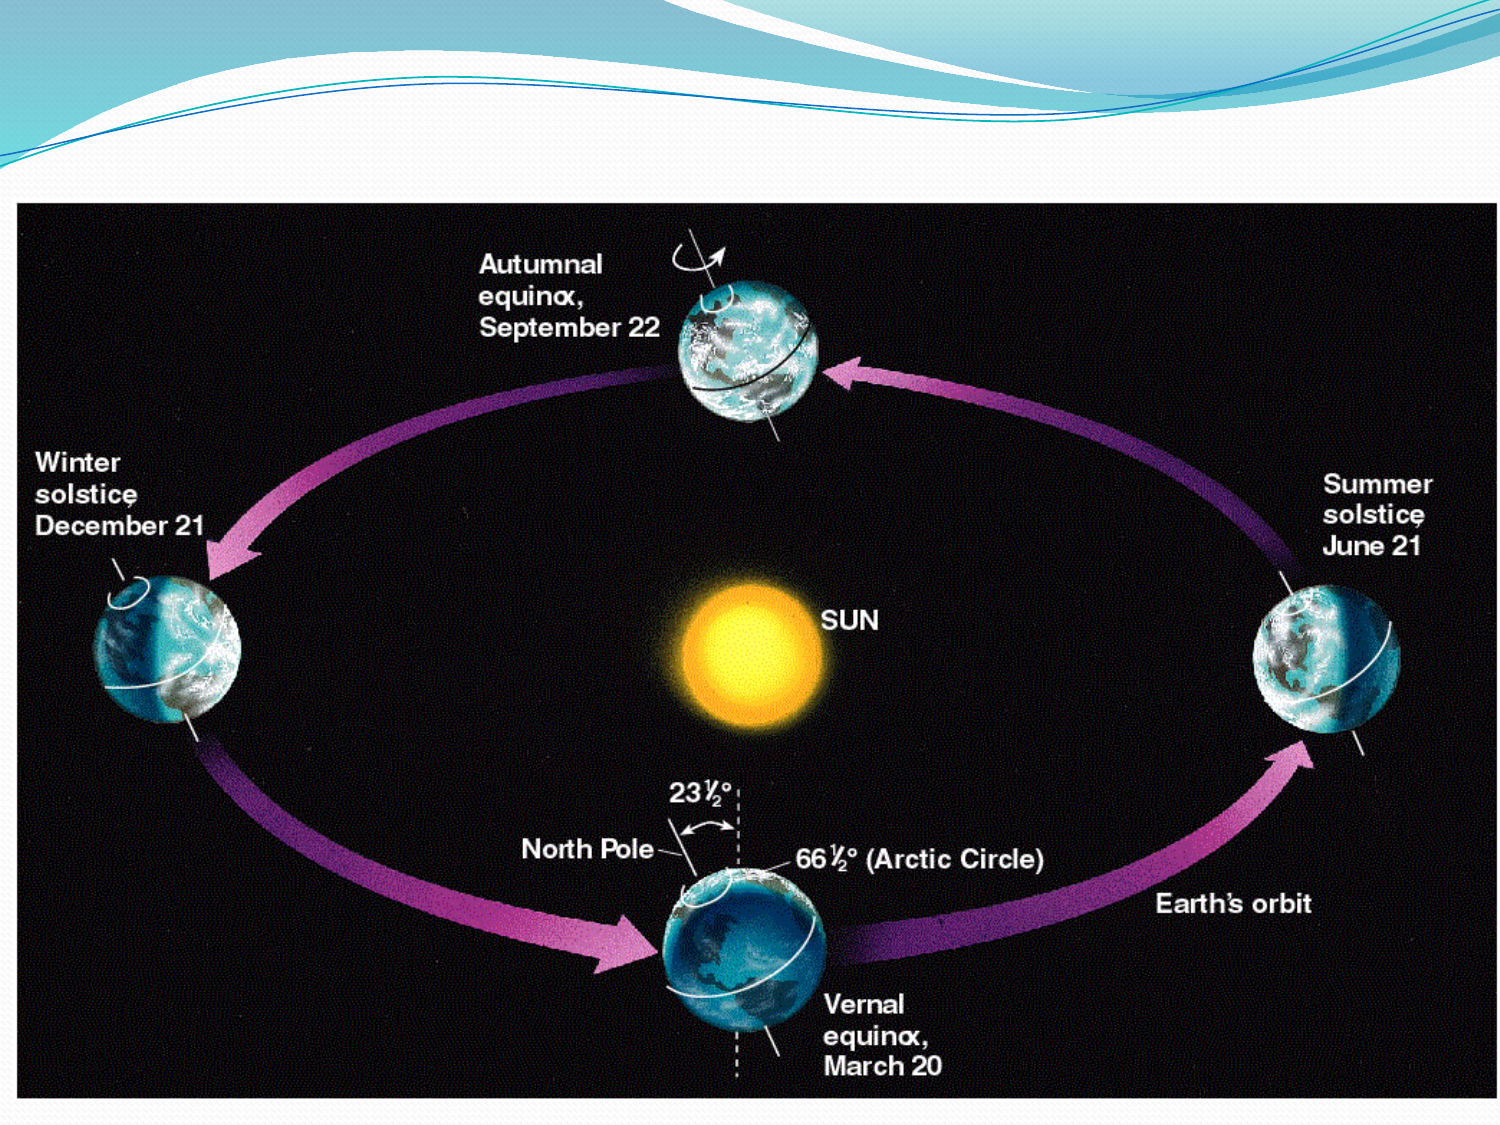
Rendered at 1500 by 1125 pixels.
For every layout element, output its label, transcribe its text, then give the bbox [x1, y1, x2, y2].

title Earth’s Seasons (Fig 2.3) [75, 115, 1438, 199]
picture [12, 199, 1500, 1101]
